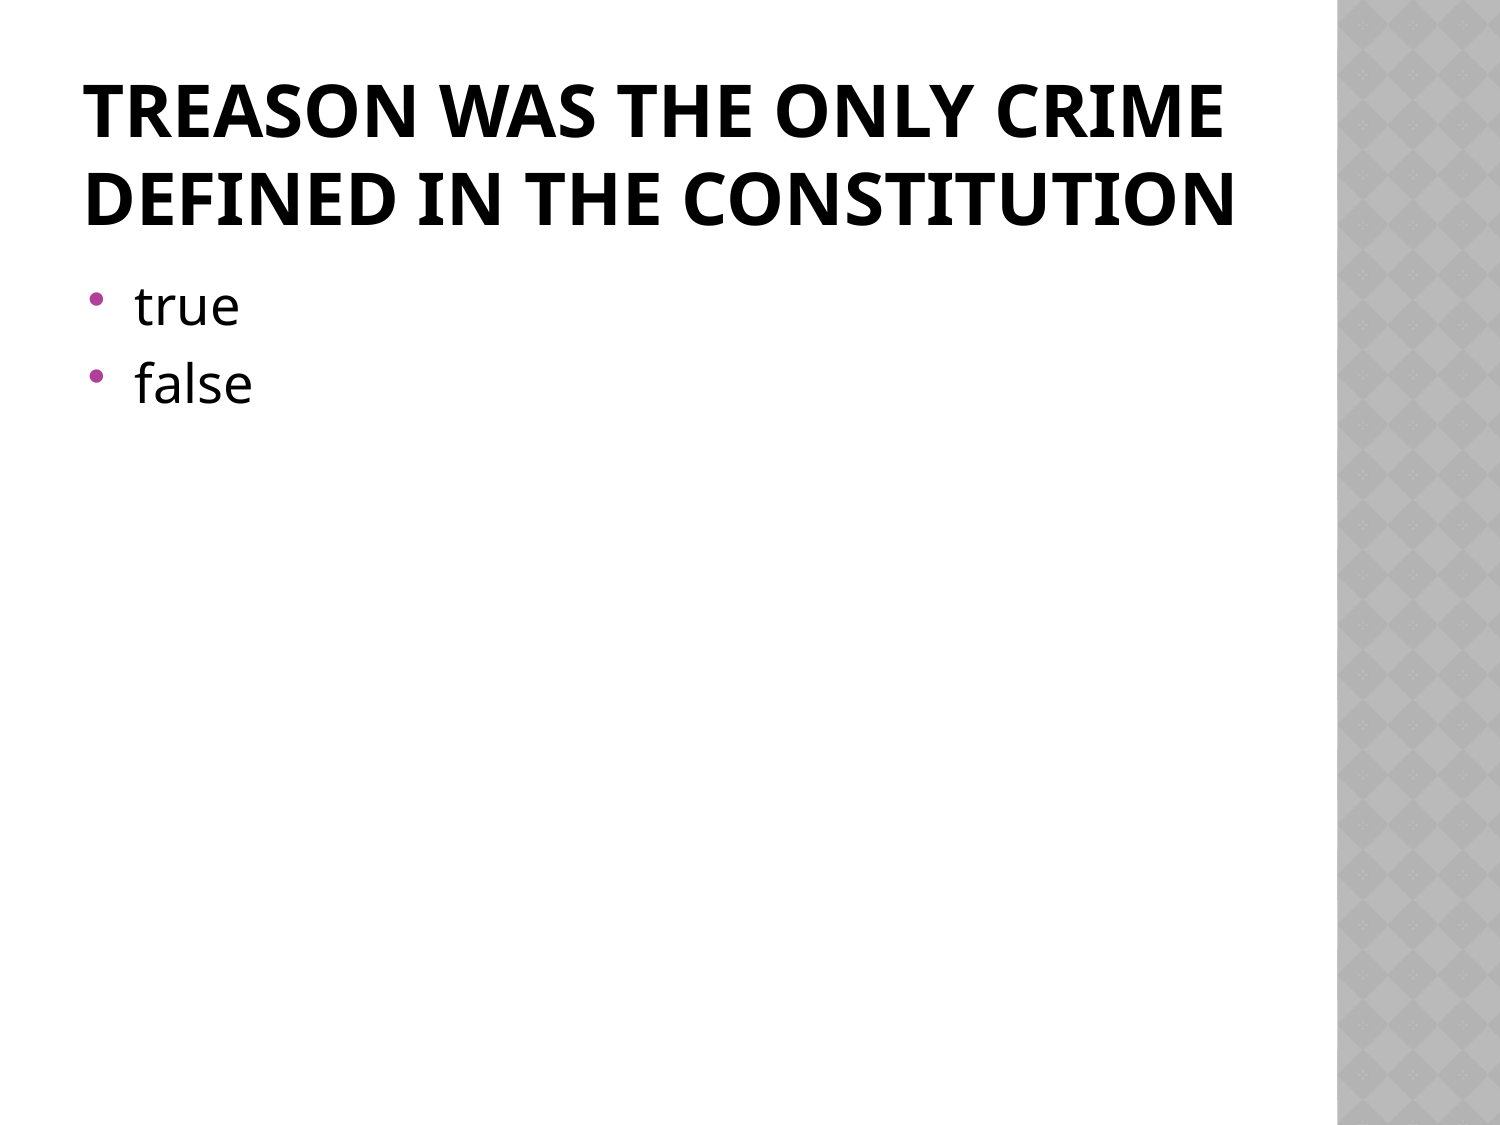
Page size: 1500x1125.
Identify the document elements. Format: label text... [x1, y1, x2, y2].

list true false [75, 264, 1263, 1059]
title Treason was the only crime defined in the constitution [75, 52, 1263, 240]
